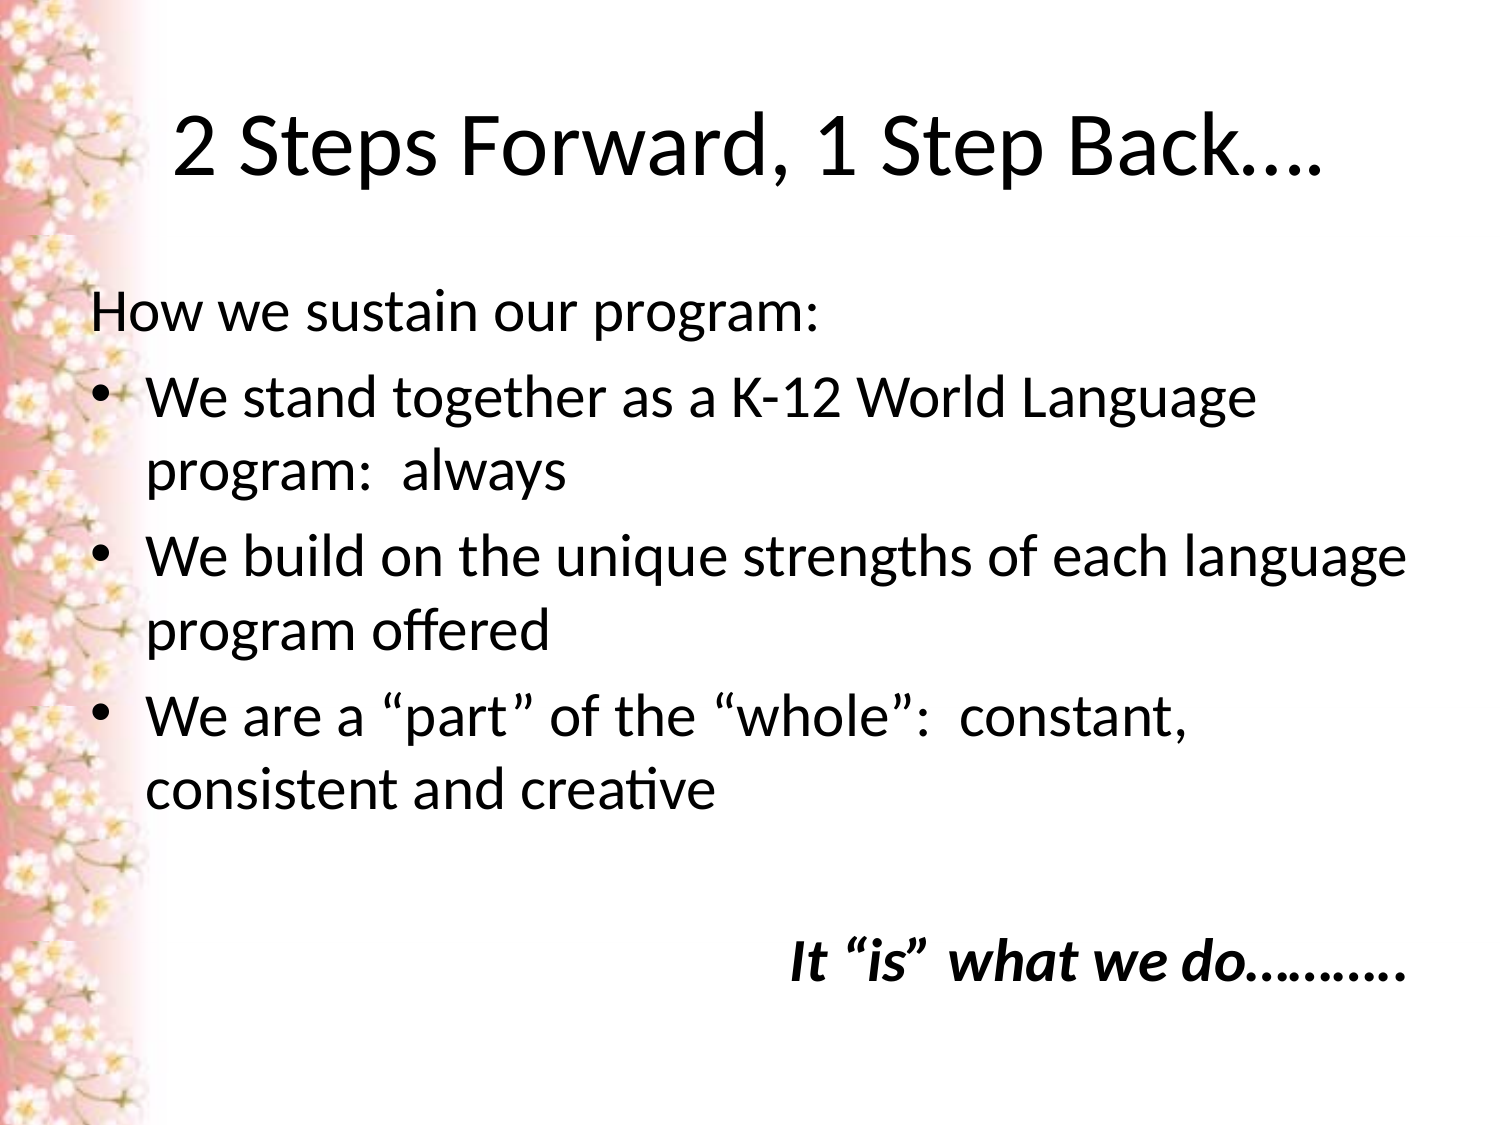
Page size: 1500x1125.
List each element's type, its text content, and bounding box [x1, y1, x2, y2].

list How we sustain our program: We stand together as a K-12 World Language program: always We build on the unique strengths of each language program offered We are a “part” of the “whole”: constant, consistent and creative It “is” what we do……….. [75, 262, 1425, 1005]
title 2 Steps Forward, 1 Step Back…. [75, 45, 1425, 233]
picture [0, 0, 1500, 1125]
